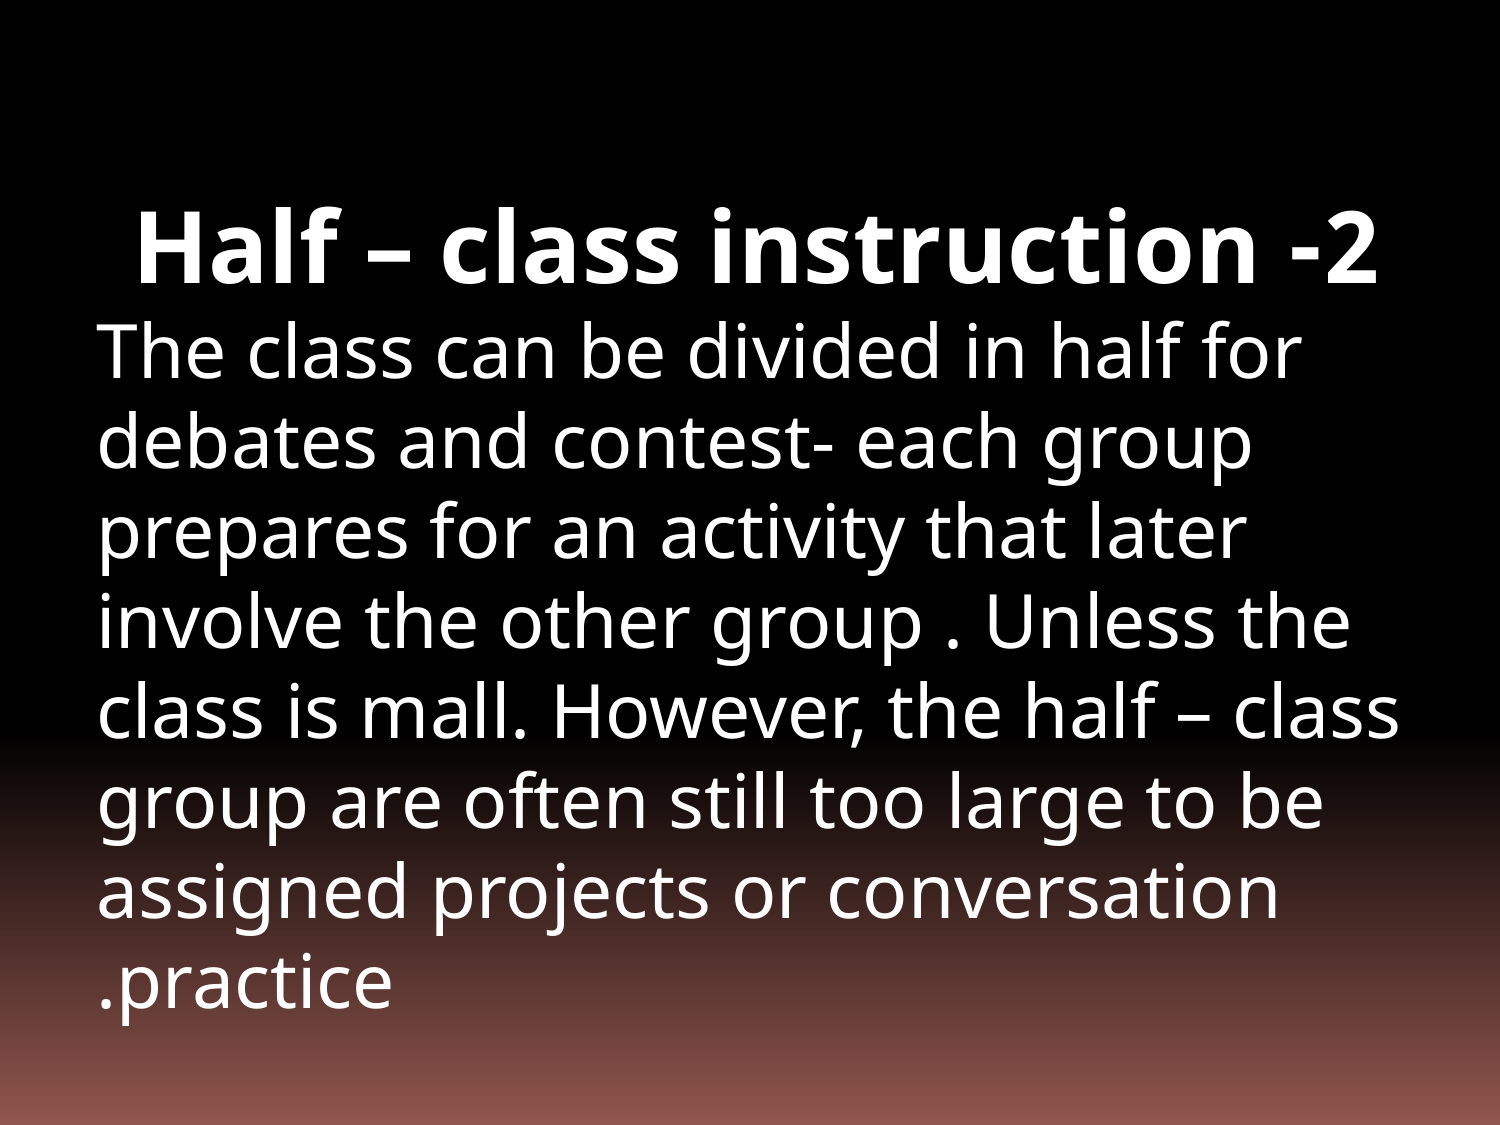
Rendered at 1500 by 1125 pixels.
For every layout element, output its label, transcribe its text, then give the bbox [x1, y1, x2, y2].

text_box 2- Half – class instruction The class can be divided in half for debates and contest- each group prepares for an activity that later involve the other group . Unless the class is mall. However, the half – class group are often still too large to be assigned projects or conversation practice. [81, 175, 1430, 1031]
